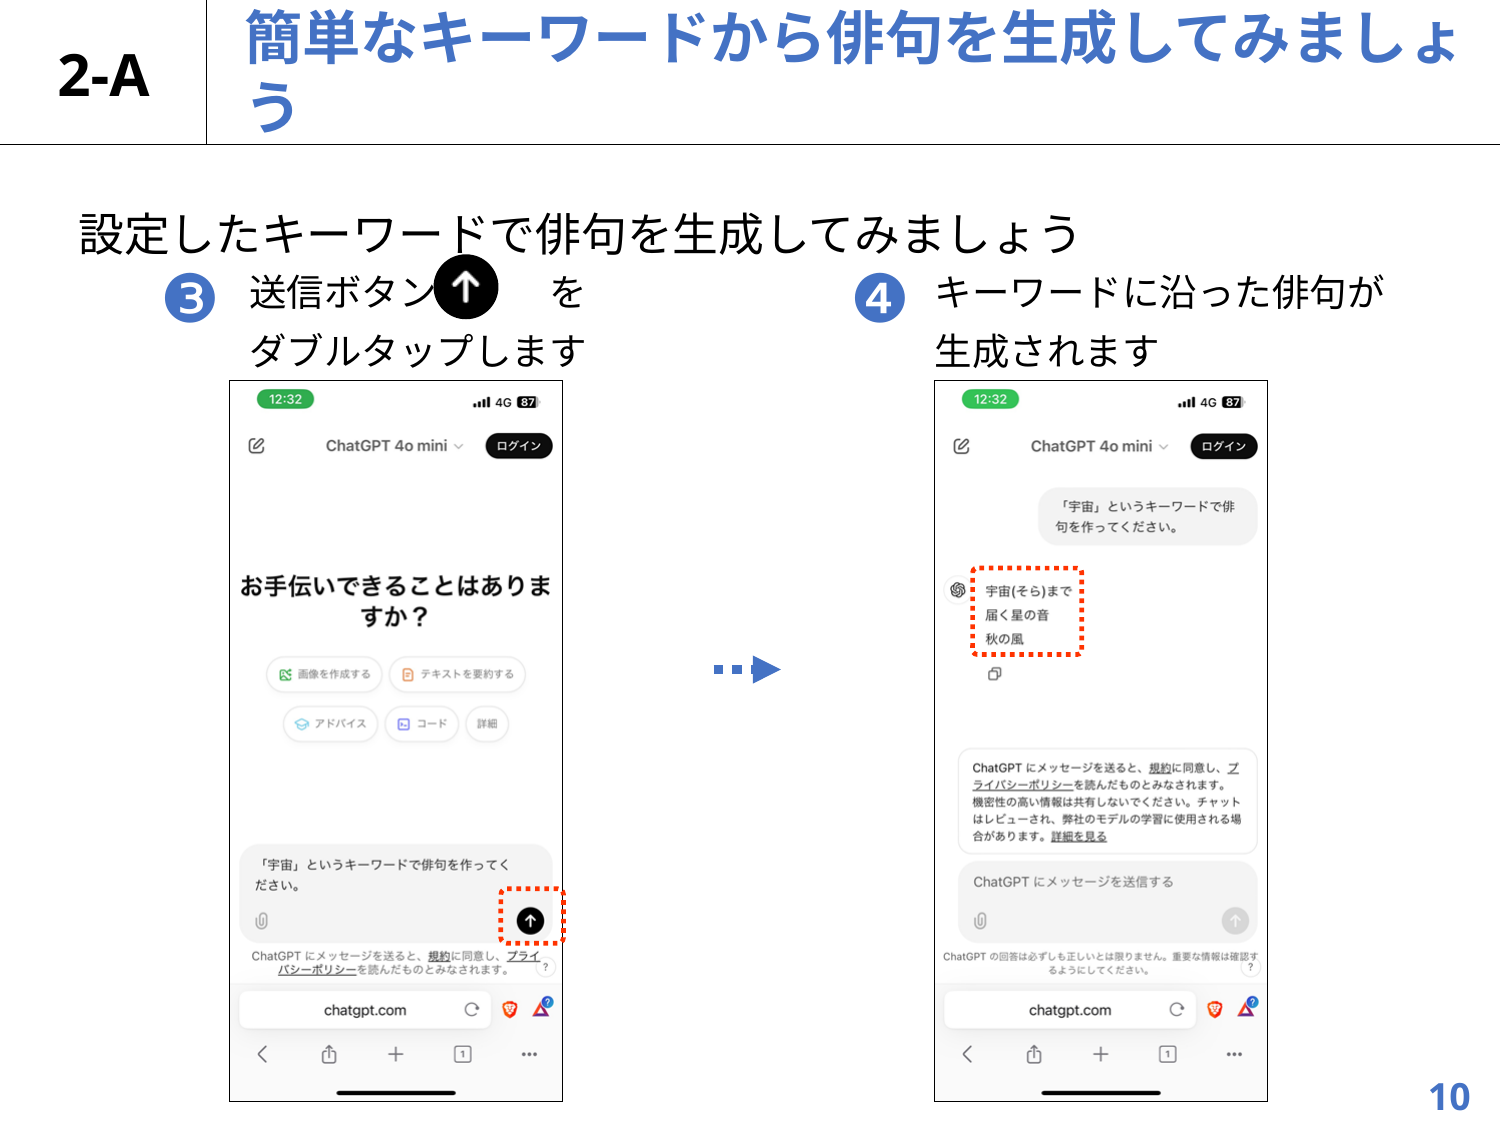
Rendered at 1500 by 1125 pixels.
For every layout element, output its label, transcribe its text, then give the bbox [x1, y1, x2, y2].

text_box 設定したキーワードで俳句を生成してみましょう [63, 181, 1437, 254]
text_box 10 [1402, 1065, 1497, 1125]
text_box 簡単なキーワードから俳句を生成してみましょう [230, 0, 1500, 158]
picture [433, 254, 499, 320]
picture [934, 380, 1268, 1102]
text_box ❹ [835, 248, 919, 343]
text_box ❸ [145, 248, 223, 343]
text_box キーワードに沿った俳句が 生成されます [919, 248, 1500, 380]
text_box 送信ボタン を ダブルタップします [234, 248, 836, 381]
picture [229, 380, 563, 1102]
title 2-A [0, 0, 207, 147]
